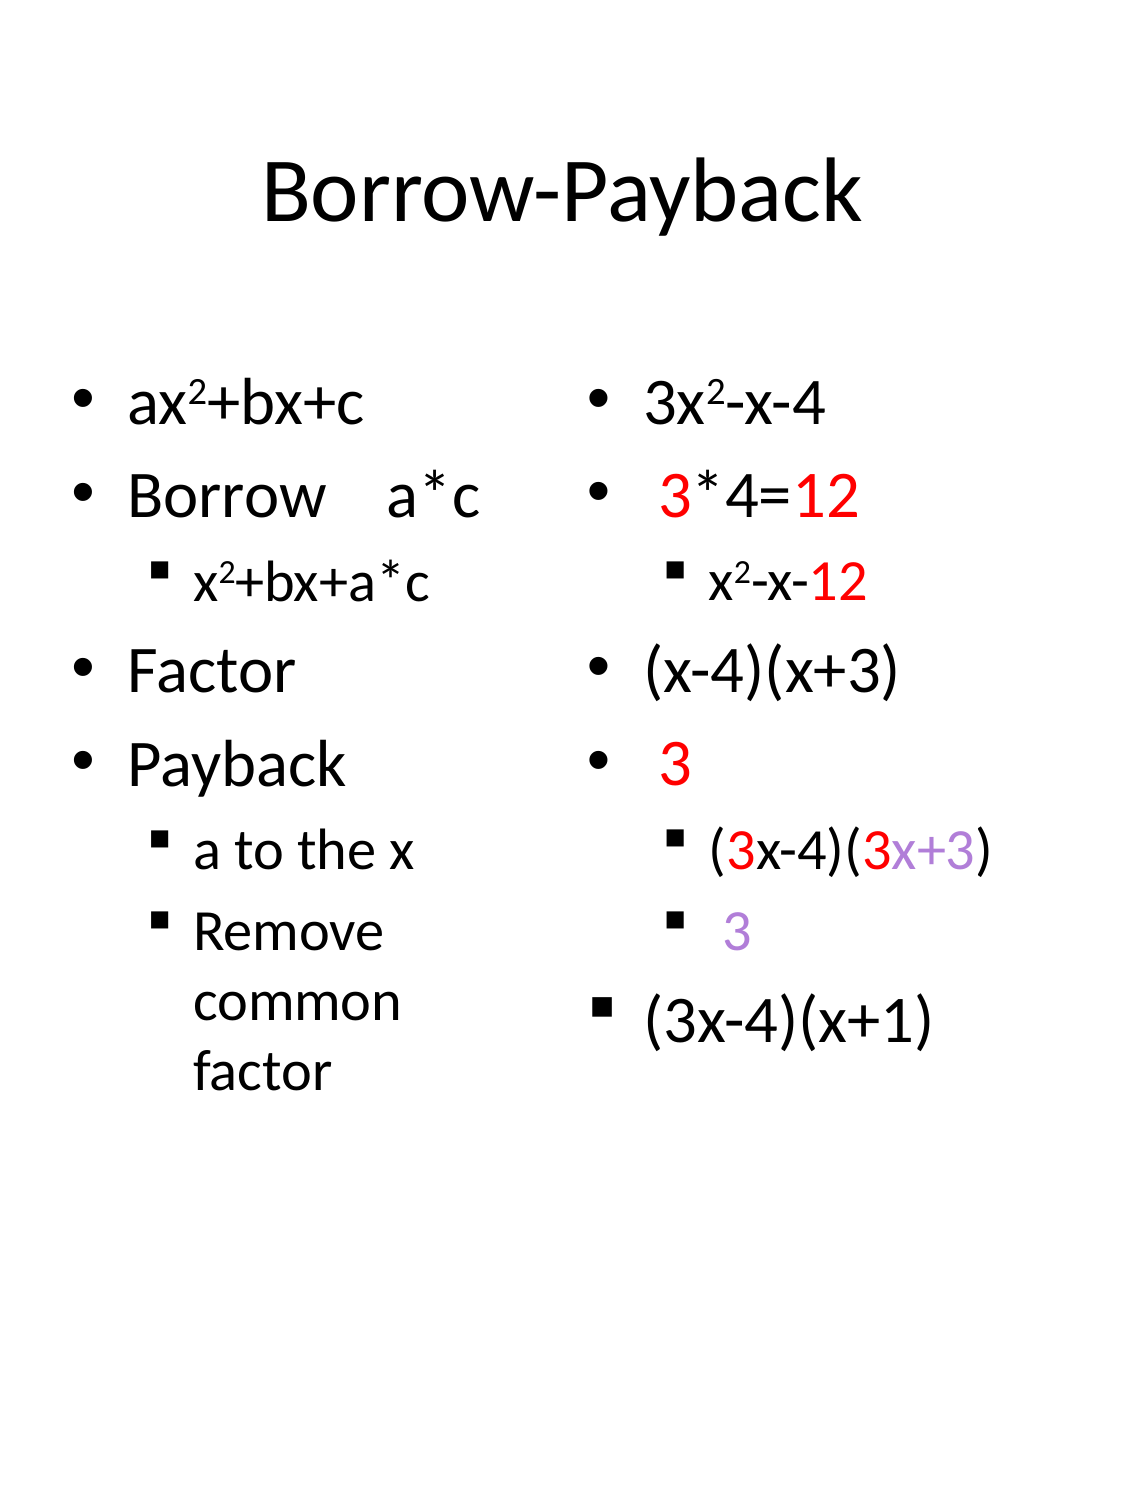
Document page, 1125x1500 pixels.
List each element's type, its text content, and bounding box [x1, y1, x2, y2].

title Borrow-Payback [56, 60, 1069, 310]
list ax2+bx+c Borrow a*c x2+bx+a*c Factor Payback a to the x Remove common factor [56, 350, 554, 1340]
list 3x2-x-4 3*4=12 x2-x-12 (x-4)(x+3) 3 (3x-4)(3x+3) 3 (3x-4)(x+1) [571, 350, 1069, 1340]
